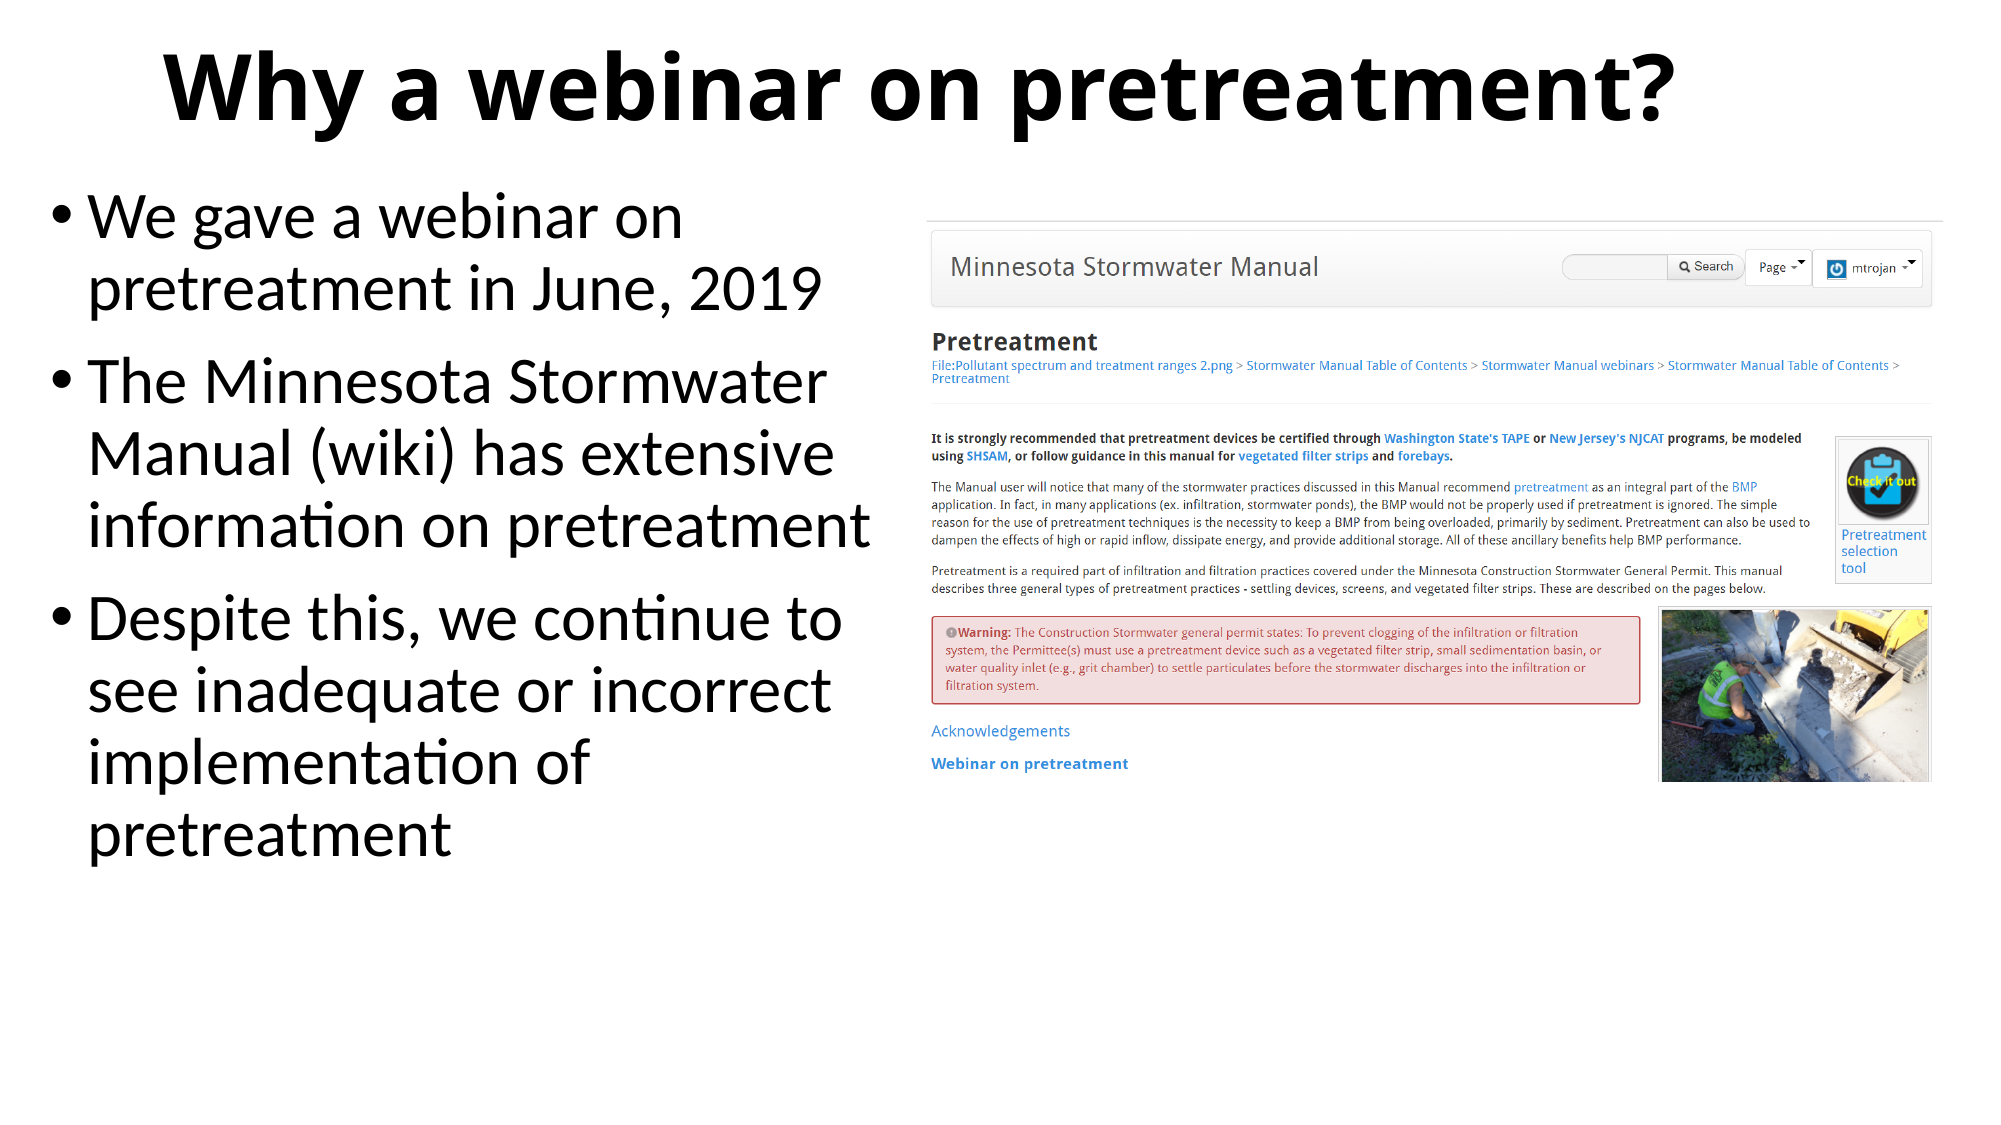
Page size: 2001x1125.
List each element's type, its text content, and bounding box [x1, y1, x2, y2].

list We gave a webinar on pretreatment in June, 2019 The Minnesota Stormwater Manual (wiki) has extensive information on pretreatment Despite this, we continue to see inadequate or incorrect implementation of pretreatment [35, 173, 927, 1025]
title Why a webinar on pretreatment? [148, 26, 1874, 156]
picture [926, 218, 1944, 782]
